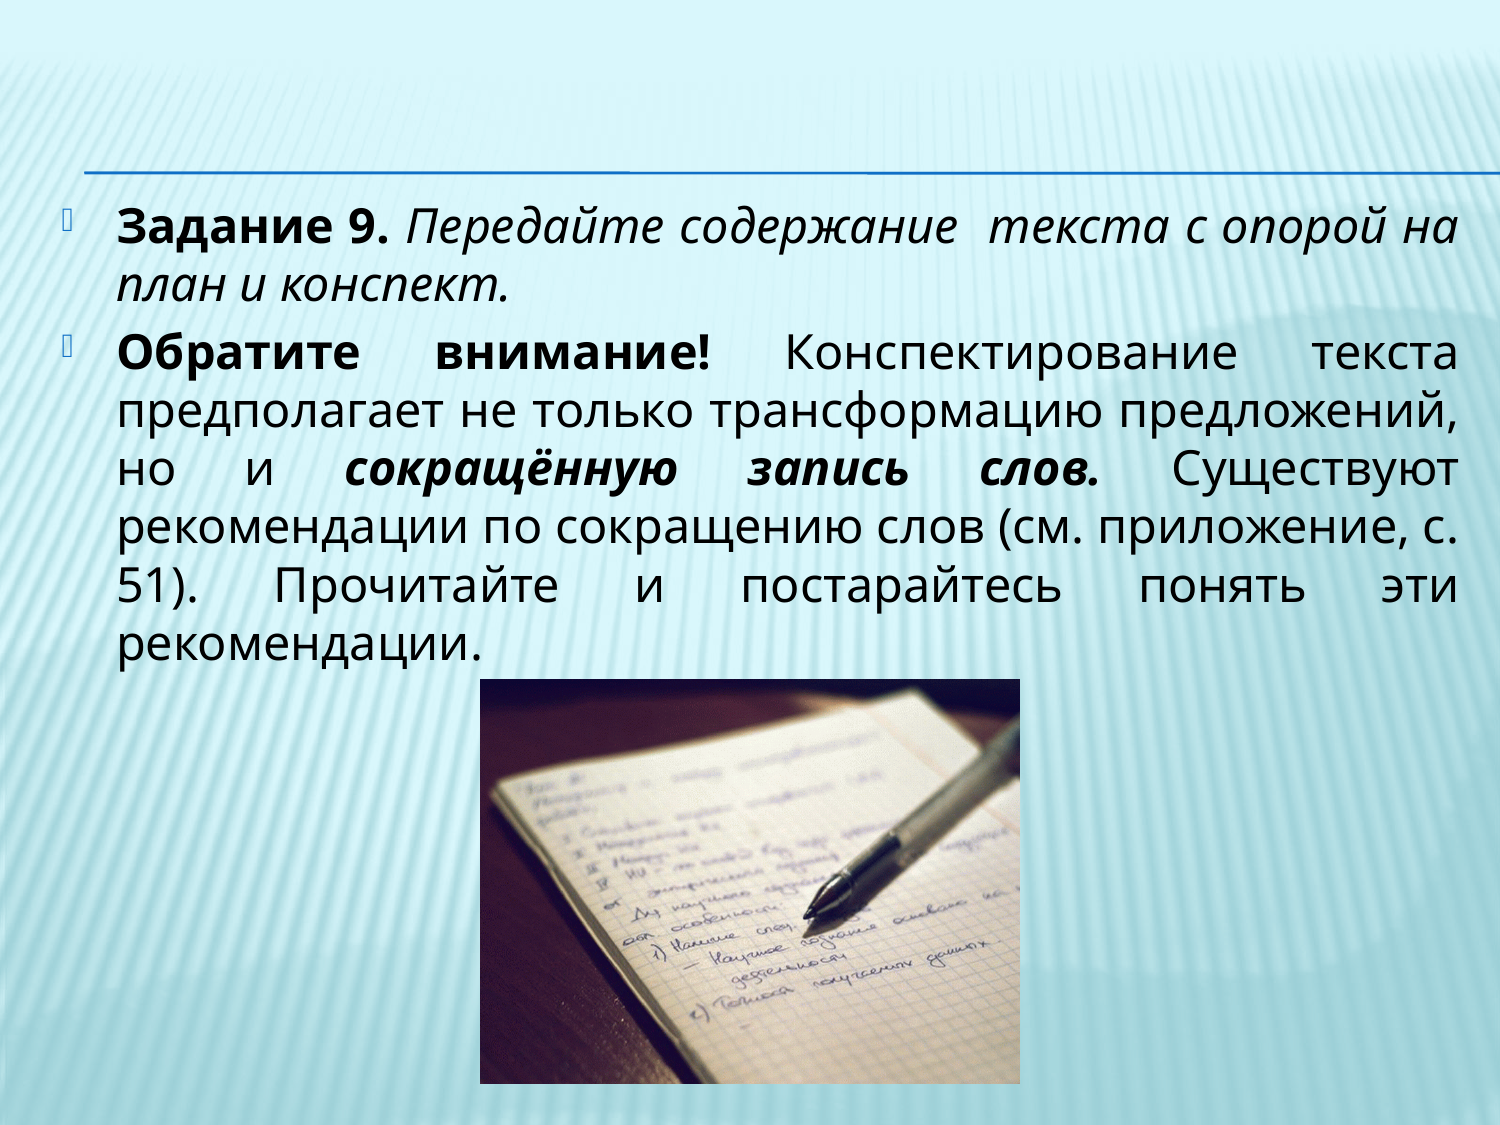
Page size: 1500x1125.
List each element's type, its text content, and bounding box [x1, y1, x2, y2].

picture [480, 679, 1020, 1085]
list Задание 9. Передайте содержание текста с опорой на план и конспект. Обратите внимание! Конспектирование текста предполагает не только трансформацию предложений, но и сокращённую запись слов. Существуют рекомендации по сокращению слов (см. приложение, с. 51). Прочитайте и постарайтесь понять эти рекомендации. [46, 187, 1475, 680]
